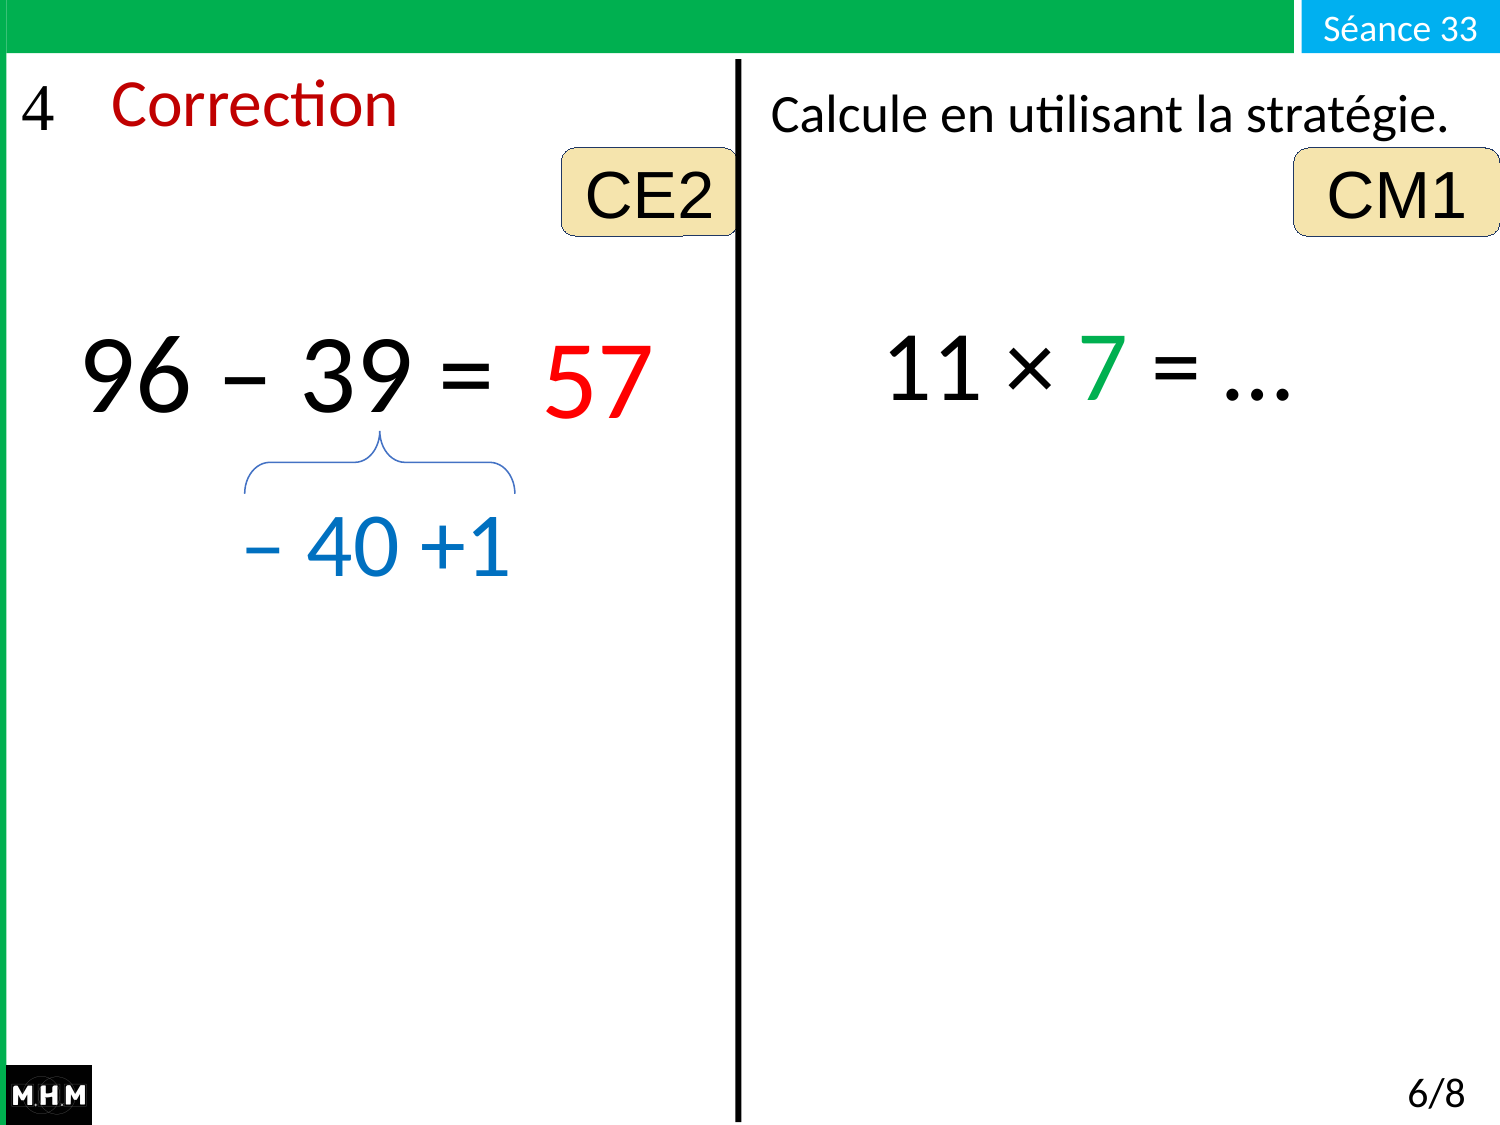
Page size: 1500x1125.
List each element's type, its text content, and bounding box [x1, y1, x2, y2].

text_box Calcule en utilisant la stratégie. [756, 71, 1490, 159]
text_box CE2 [561, 147, 738, 237]
text_box CM1 [1293, 148, 1500, 237]
text_box [243, 430, 516, 494]
text_box 57 [492, 298, 704, 449]
picture [6, 1065, 92, 1125]
list 6/8 [1373, 1064, 1500, 1125]
text_box Correction [96, 60, 440, 150]
text_box 96 – 39 = [63, 293, 518, 443]
text_box 11 × 7 = … [797, 293, 1377, 428]
text_box – 40 +1 [225, 477, 531, 602]
